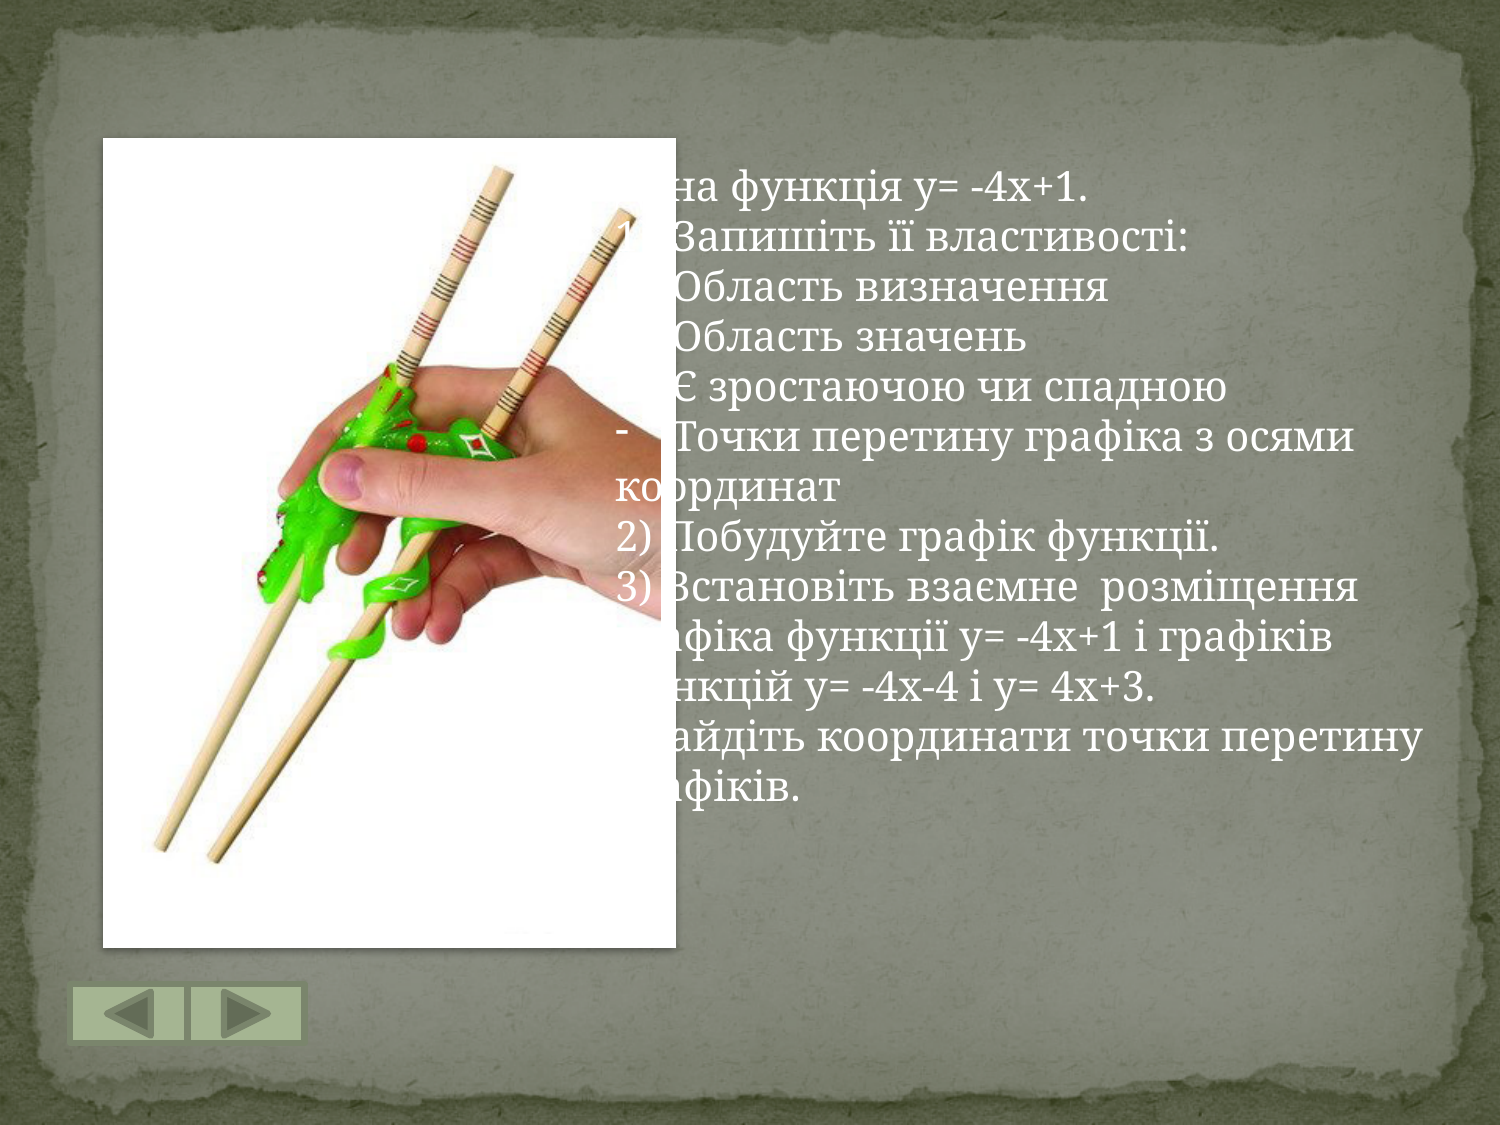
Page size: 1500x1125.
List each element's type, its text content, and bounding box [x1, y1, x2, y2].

text_box Дана функція у= -4х+1. Запишіть її властивості: Область визначення Область значень Є зростаючою чи спадною Точки перетину графіка з осями координат 2) Побудуйте графік функції. 3) Встановіть взаємне розміщення графіка функції у= -4х+1 і графіків функцій y= -4х-4 і y= 4х+3. Знайдіть координати точки перетину графіків. [667, 152, 1500, 818]
picture [117, 152, 661, 934]
text_box [67, 981, 185, 1046]
text_box [184, 981, 308, 1046]
